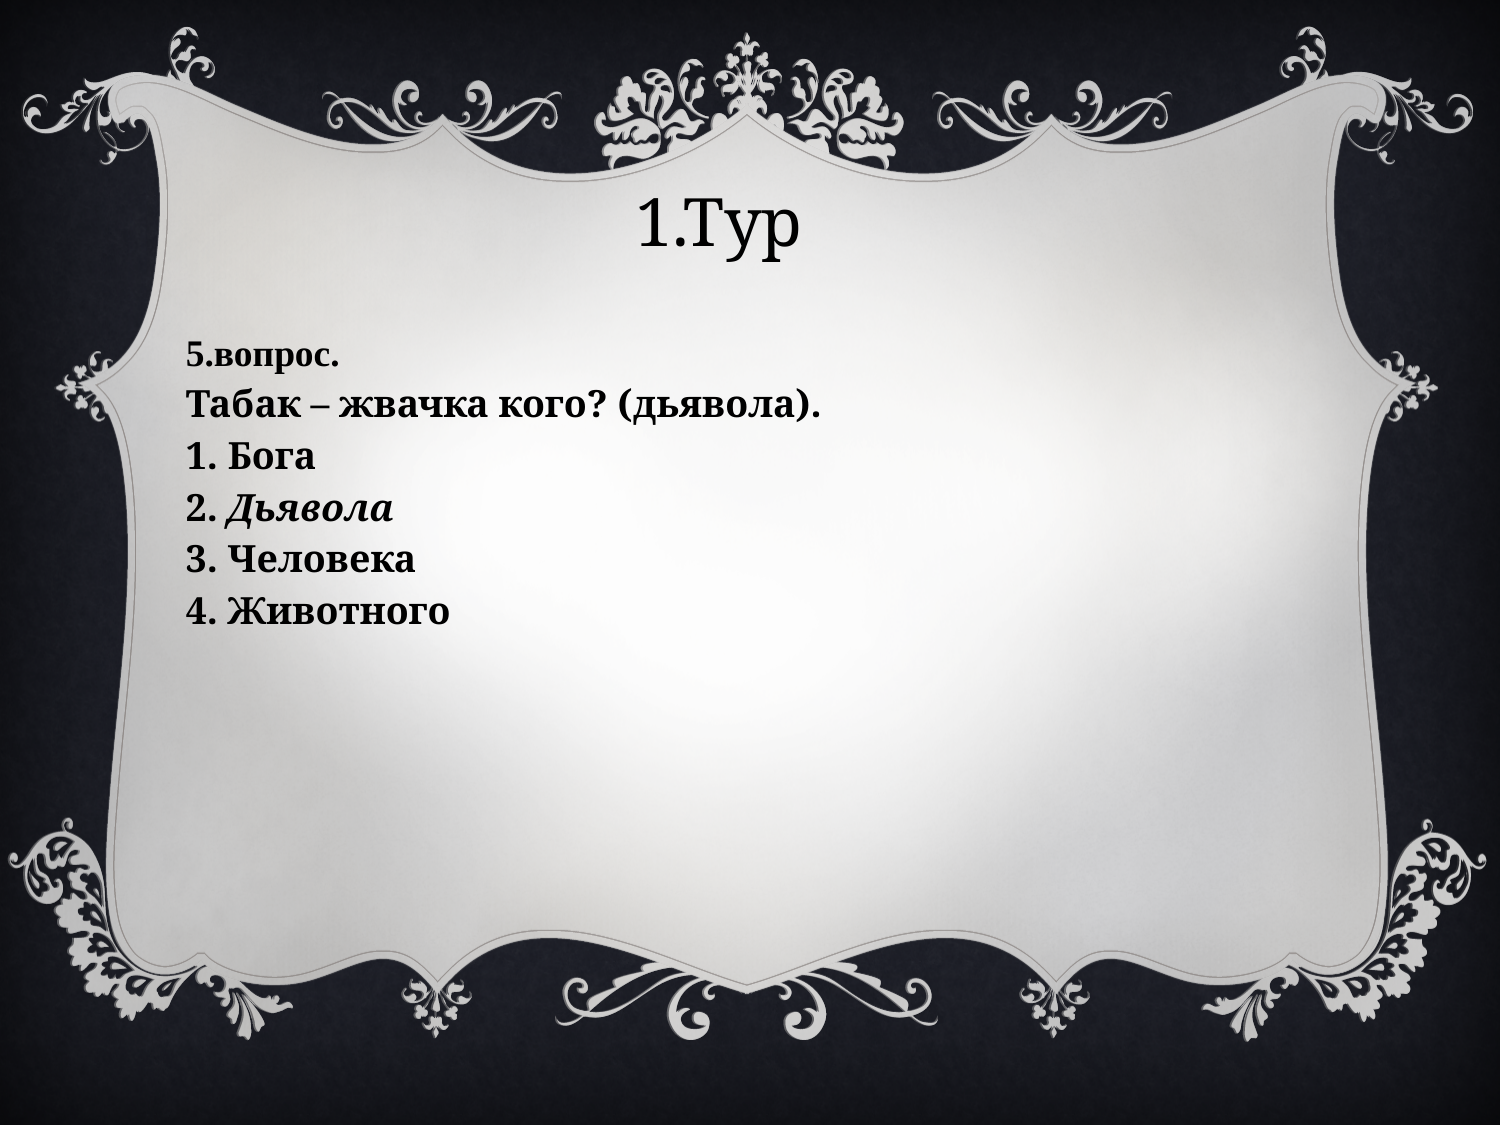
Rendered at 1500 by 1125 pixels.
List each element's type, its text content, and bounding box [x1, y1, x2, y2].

text_box 5.вопрос. Табак – жвачка кого? (дьявола). 1. Бога 2. Дьявола 3. Человека 4. Животного [171, 314, 922, 640]
picture [0, 0, 1500, 1125]
text_box 1.Тур [620, 172, 818, 268]
